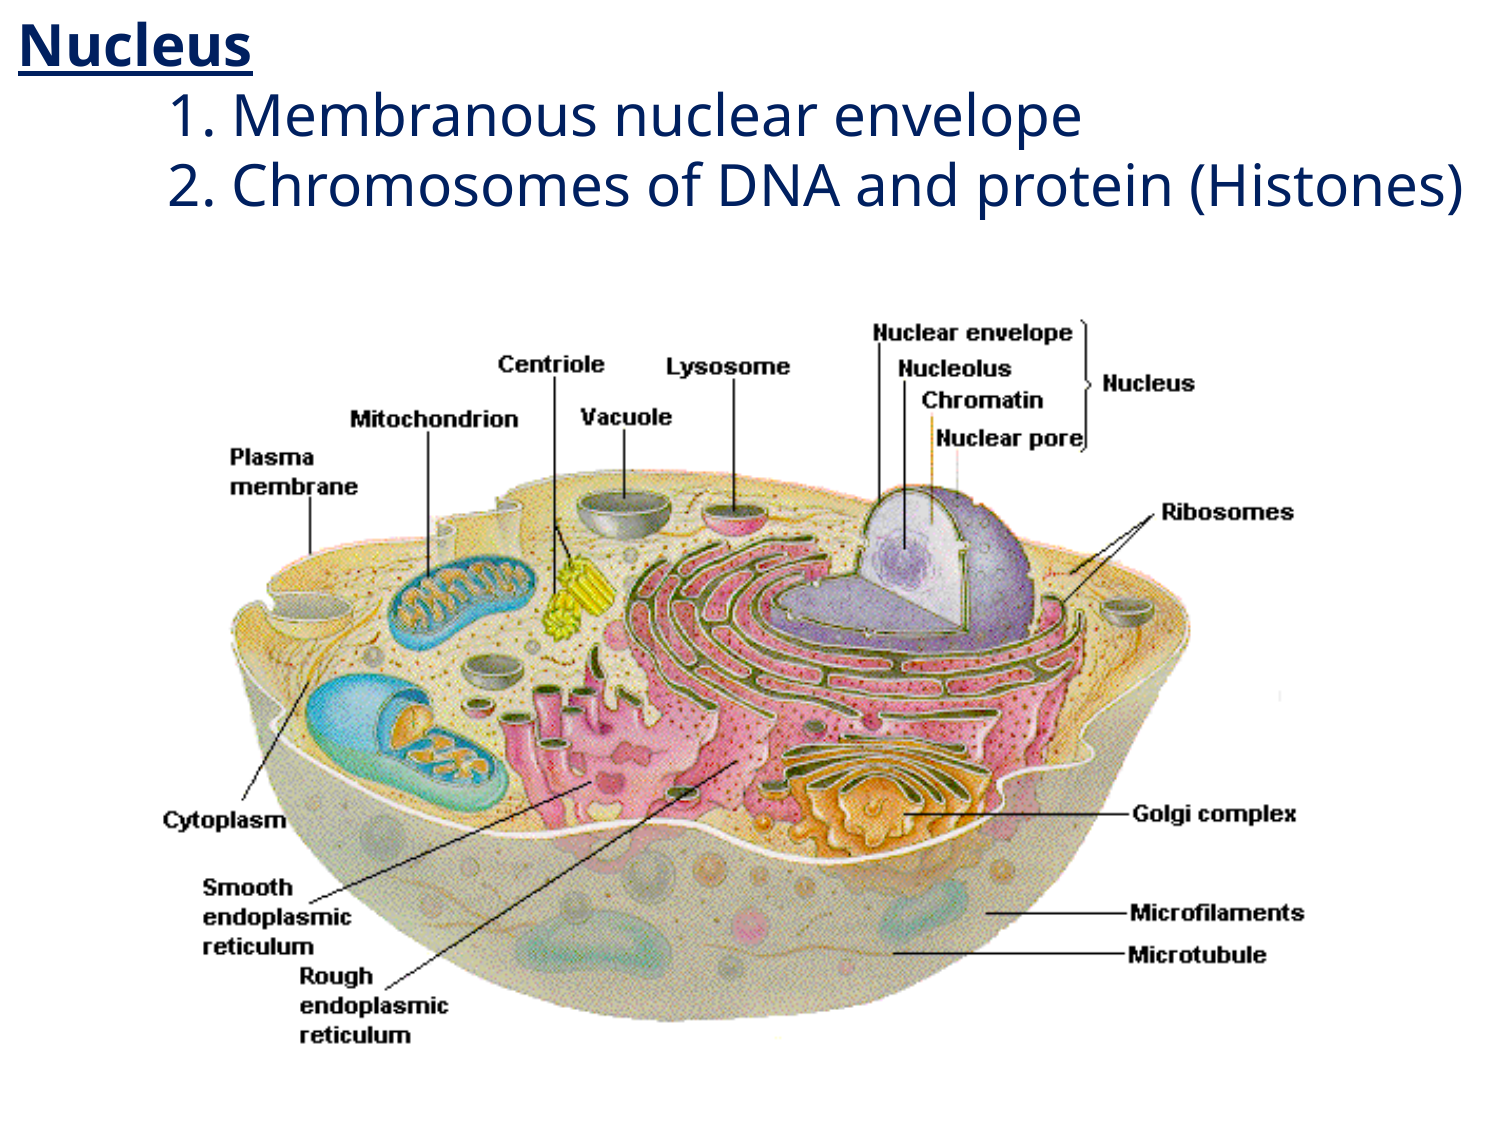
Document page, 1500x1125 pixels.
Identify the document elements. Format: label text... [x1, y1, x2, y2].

text_box Nucleus 1. Membranous nuclear envelope 2. Chromosomes of DNA and protein (Histones) [3, 1, 1480, 226]
picture [162, 299, 1332, 1051]
